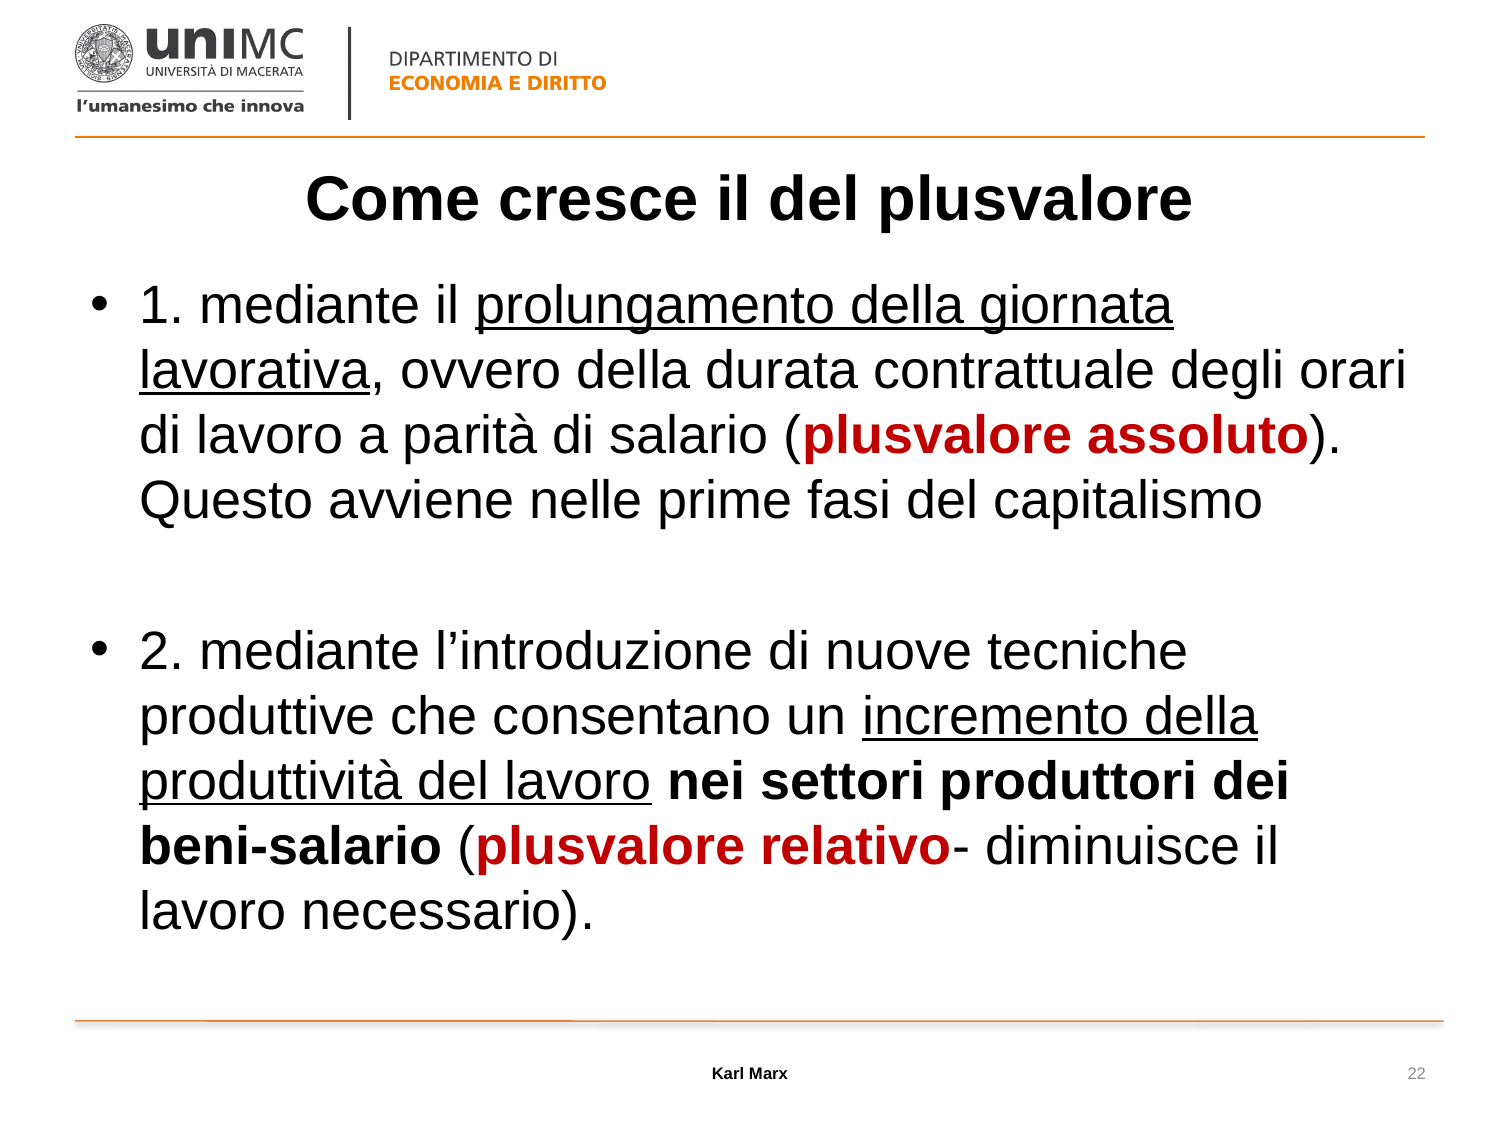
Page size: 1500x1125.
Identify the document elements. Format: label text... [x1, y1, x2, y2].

footer Karl Marx [512, 1042, 988, 1103]
slide_number 22 [1091, 1042, 1442, 1103]
list 1. mediante il prolungamento della giornata lavorativa, ovvero della durata contrattuale degli orari di lavoro a parità di salario (plusvalore assoluto). Questo avviene nelle prime fasi del capitalismo 2. mediante l’introduzione di nuove tecniche produttive che consentano un incremento della produttività del lavoro nei settori produttori dei beni-salario (plusvalore relativo- diminuisce il lavoro necessario). [75, 262, 1425, 1005]
picture [75, 24, 1425, 138]
title Come cresce il del plusvalore [75, 149, 1425, 241]
